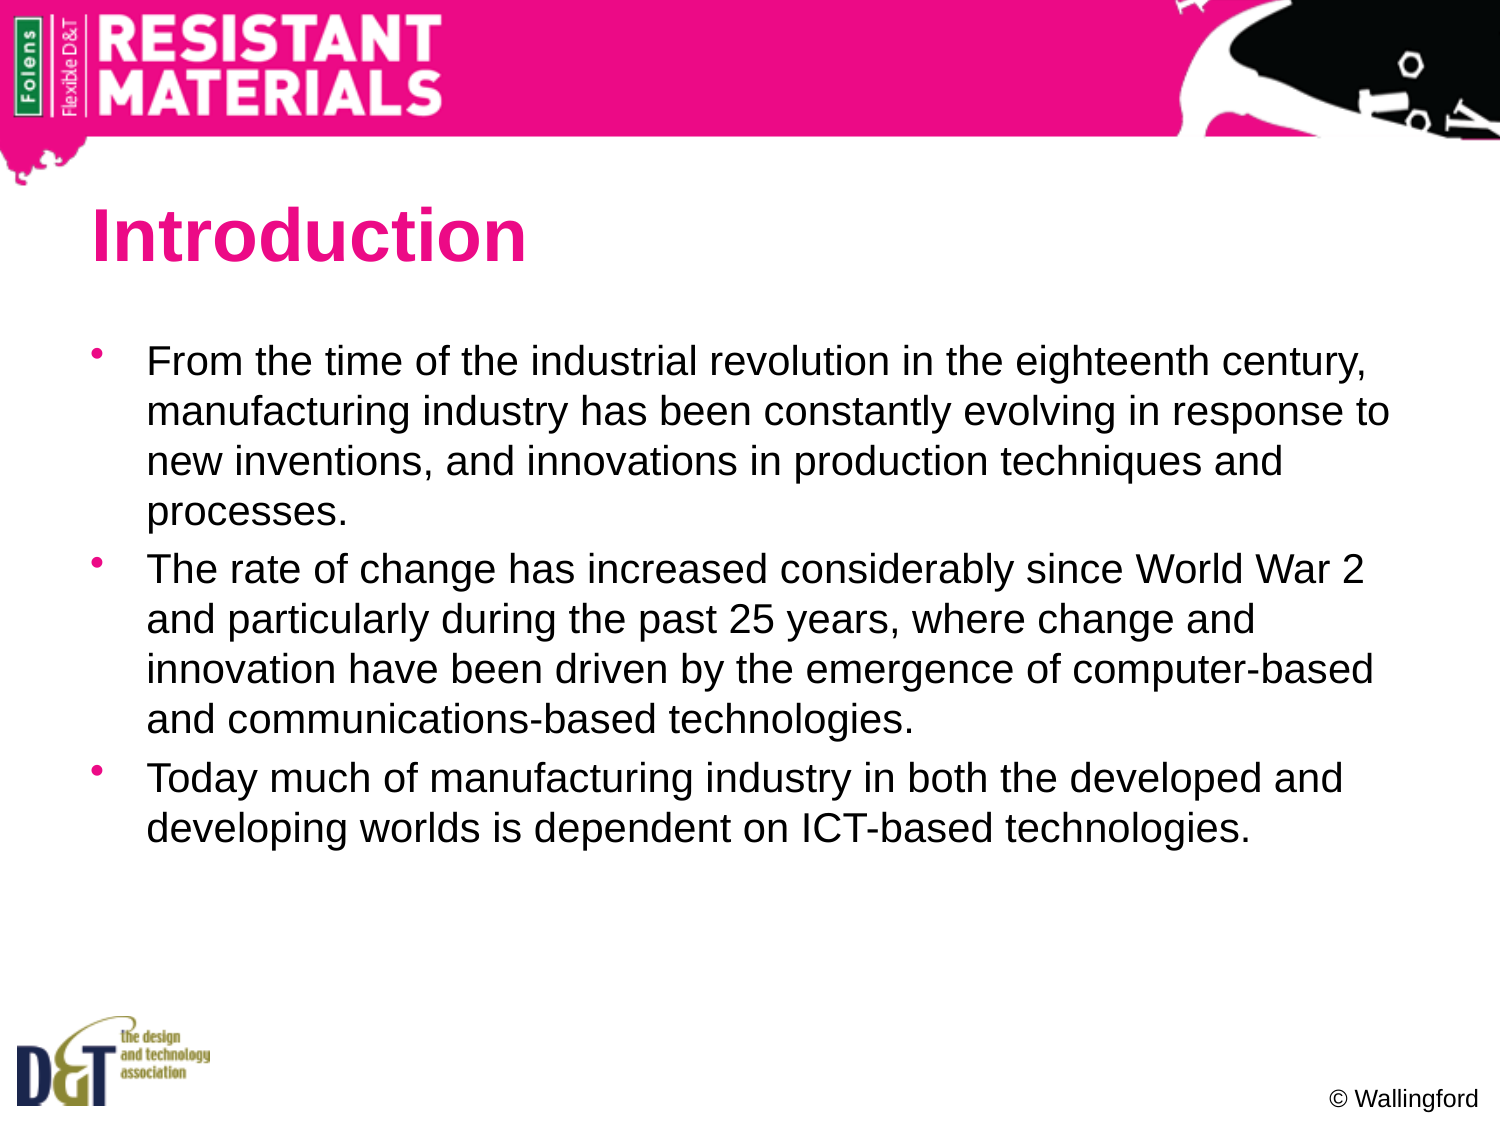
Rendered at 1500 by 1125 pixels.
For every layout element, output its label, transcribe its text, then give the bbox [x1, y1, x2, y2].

picture [0, 0, 1500, 1125]
footer © Wallingford [1257, 1074, 1495, 1125]
title Introduction [76, 160, 1427, 301]
list From the time of the industrial revolution in the eighteenth century, manufacturing industry has been constantly evolving in response to new inventions, and innovations in production techniques and processes. The rate of change has increased considerably since World War 2 and particularly during the past 25 years, where change and innovation have been driven by the emergence of computer-based and communications-based technologies. Today much of manufacturing industry in both the developed and developing worlds is dependent on ICT-based technologies. [75, 326, 1425, 1005]
